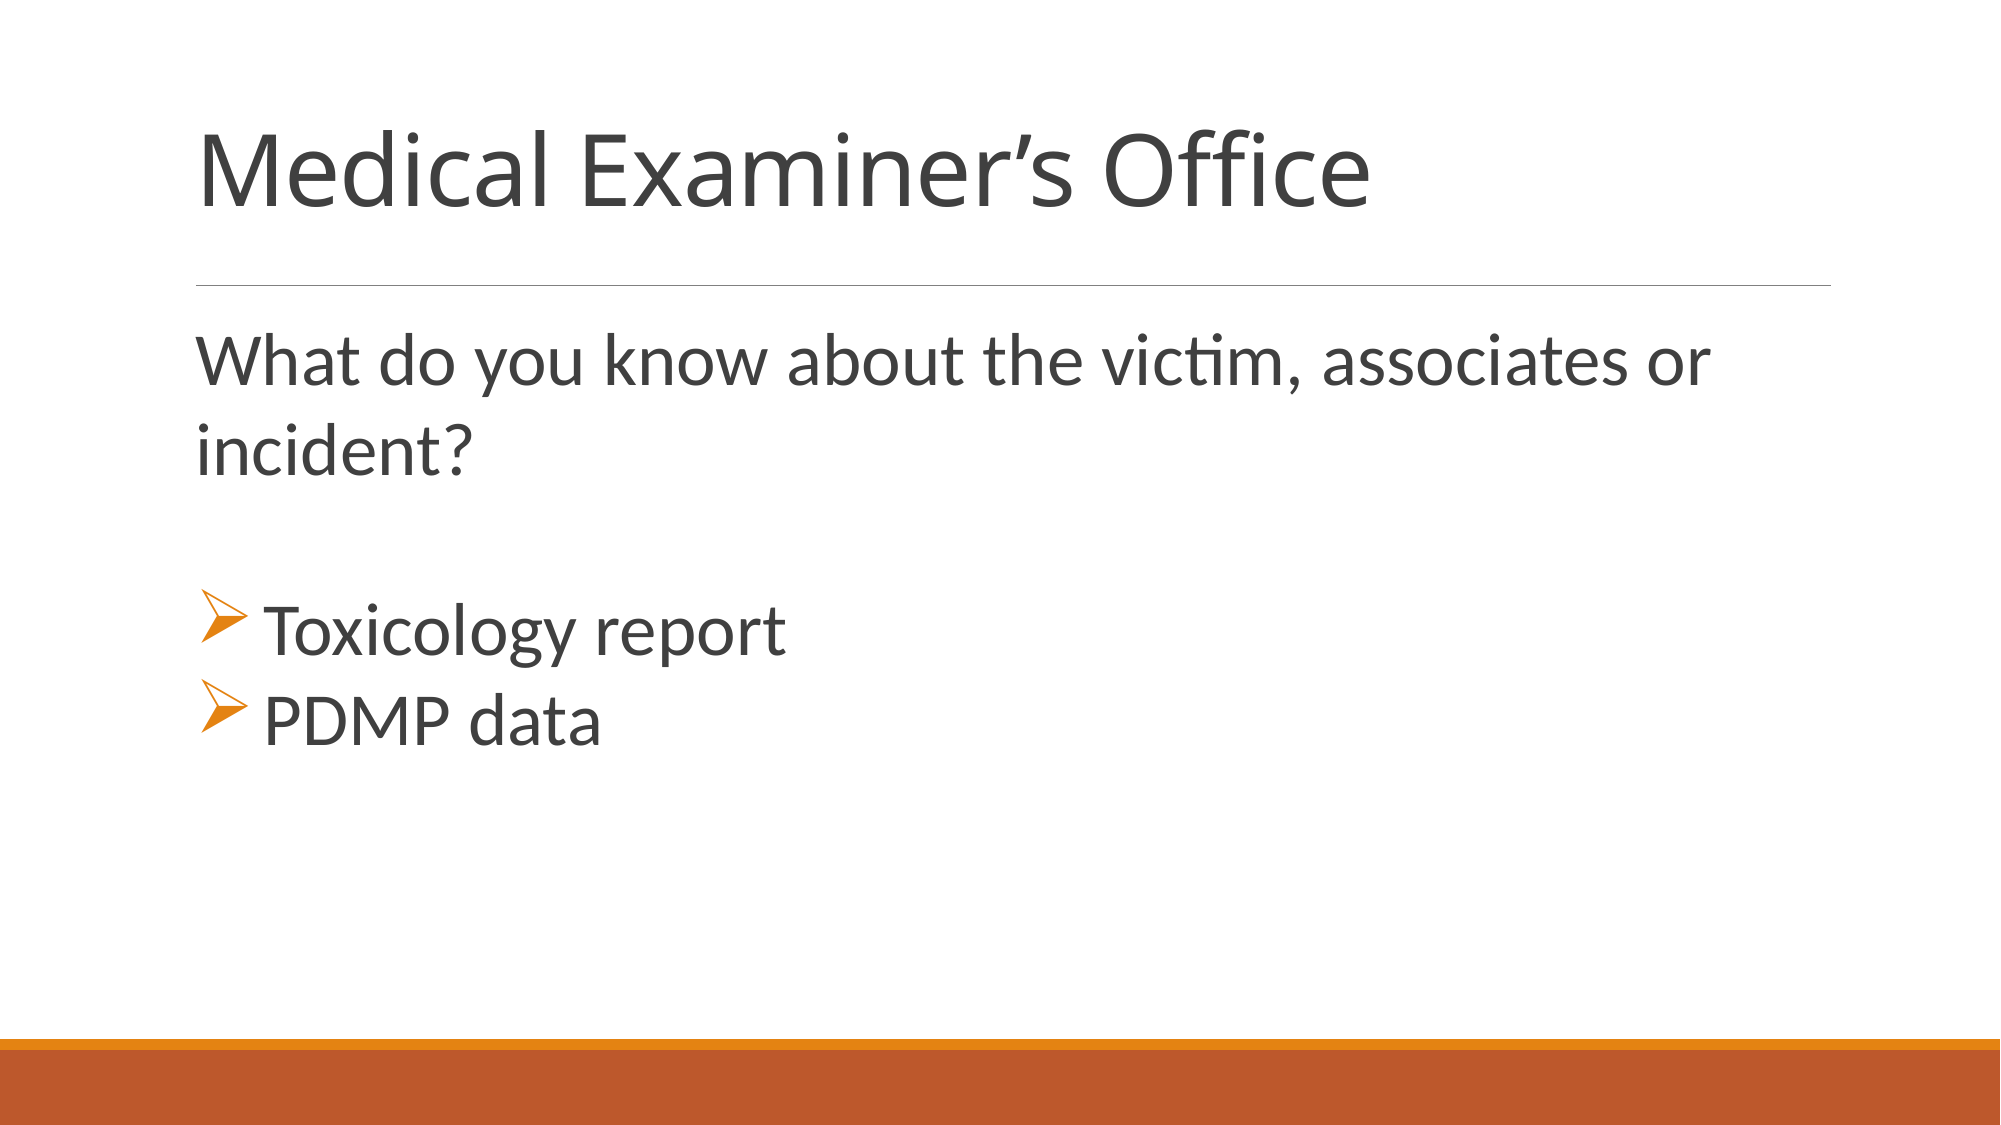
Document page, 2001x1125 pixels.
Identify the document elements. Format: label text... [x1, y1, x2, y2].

title Medical Examiner’s Office [180, 47, 1830, 285]
list What do you know about the victim, associates or incident? Toxicology report PDMP data [180, 302, 1830, 963]
